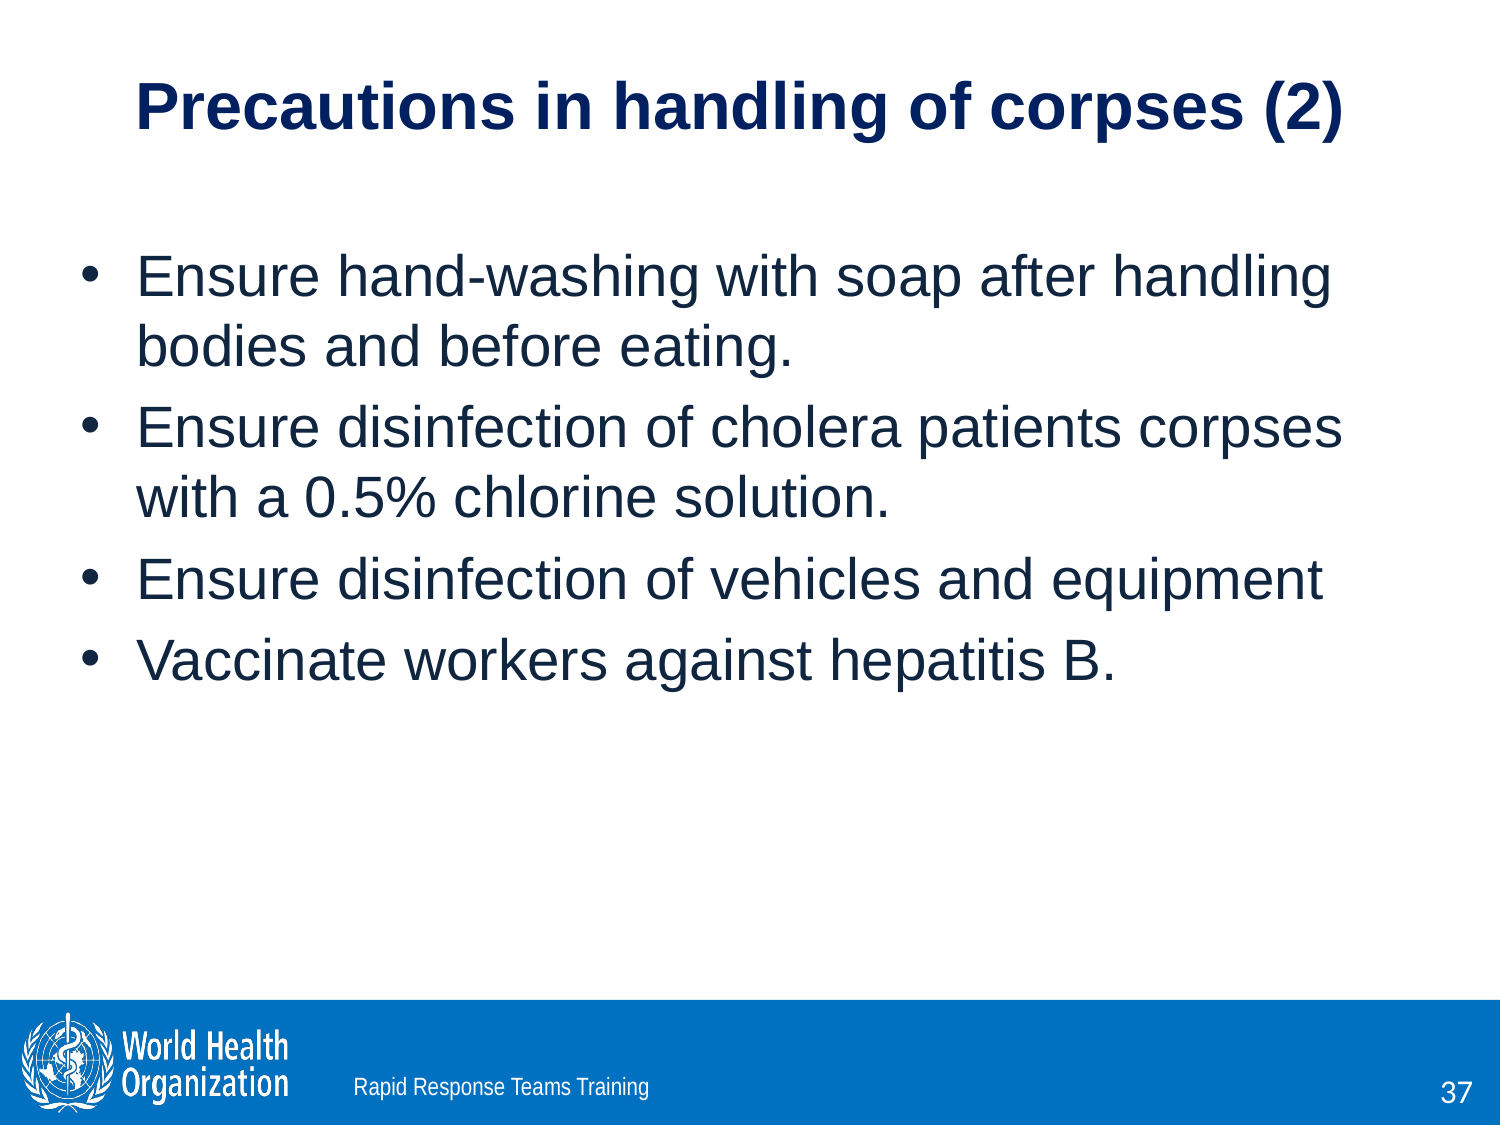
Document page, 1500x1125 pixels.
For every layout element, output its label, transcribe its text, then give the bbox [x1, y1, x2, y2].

list Ensure hand-washing with soap after handling bodies and before eating. Ensure disinfection of cholera patients corpses with a 0.5% chlorine solution. Ensure disinfection of vehicles and equipment Vaccinate workers against hepatitis B. [64, 149, 1363, 968]
picture [21, 1012, 288, 1113]
title Precautions in handling of corpses (2) [75, 45, 1425, 161]
